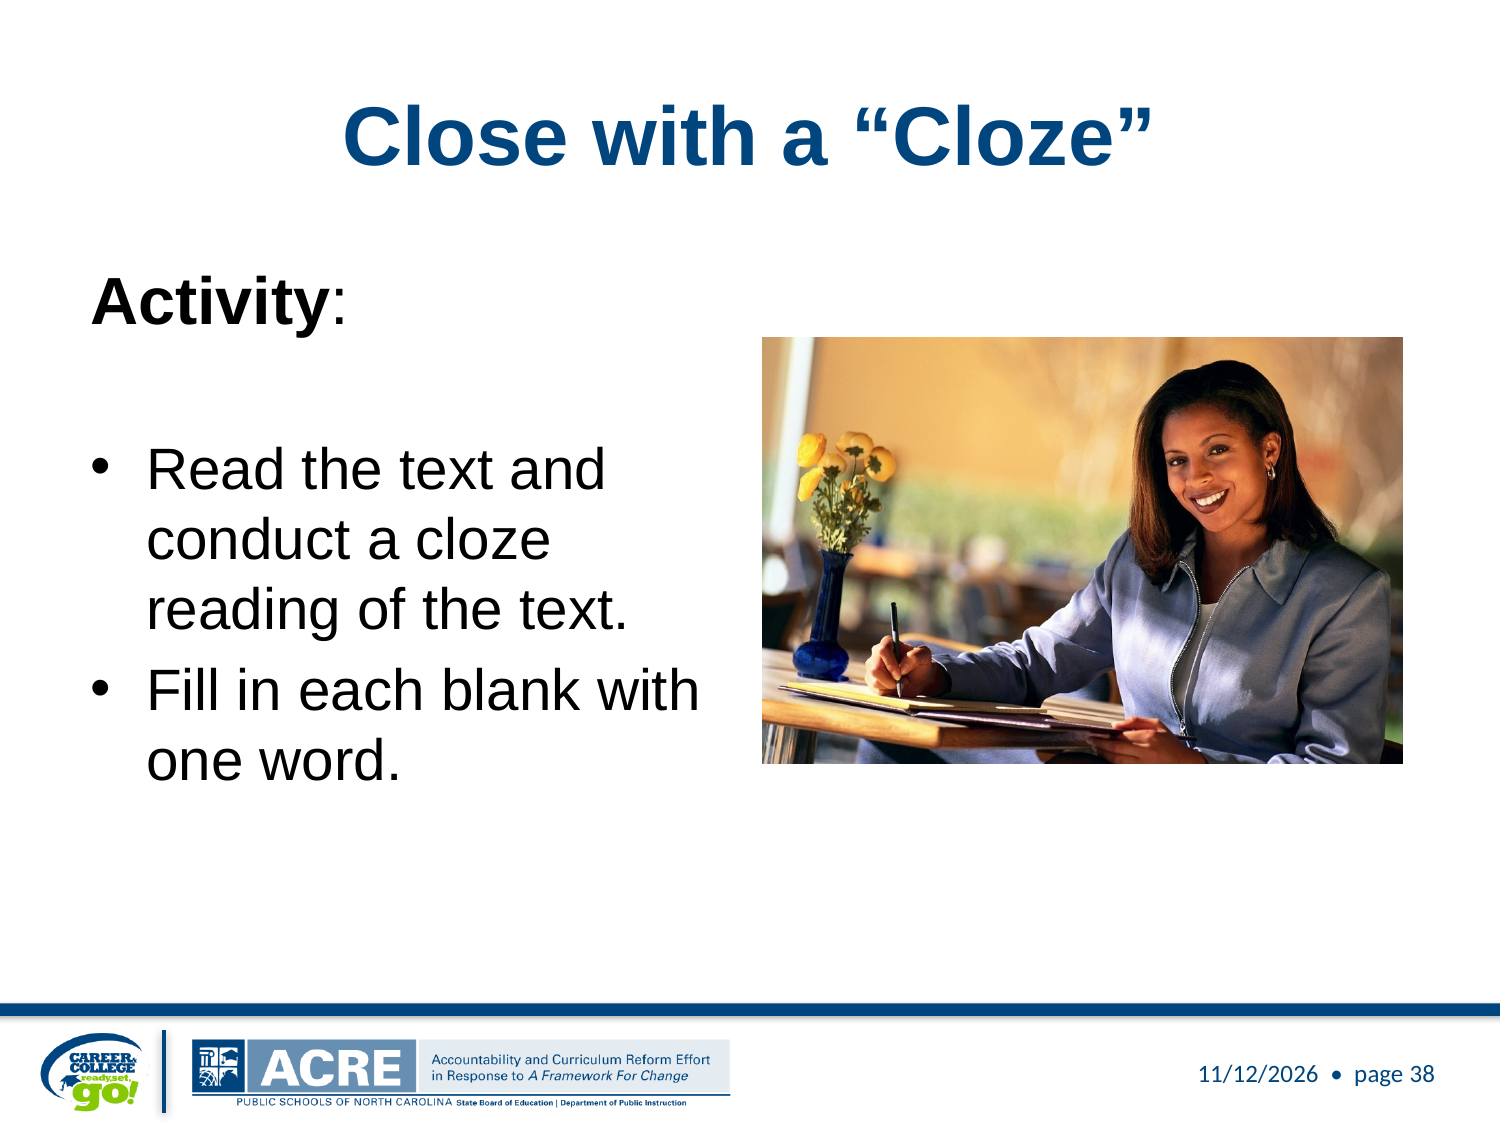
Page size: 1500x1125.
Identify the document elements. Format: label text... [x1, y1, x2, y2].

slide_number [1137, 1042, 1450, 1103]
list Activity: Read the text and conduct a cloze reading of the text. Fill in each blank with one word. [74, 249, 738, 951]
picture [762, 337, 1403, 765]
title Close with a “Cloze” [74, 74, 1426, 251]
picture [37, 1029, 152, 1115]
picture [174, 1017, 744, 1125]
